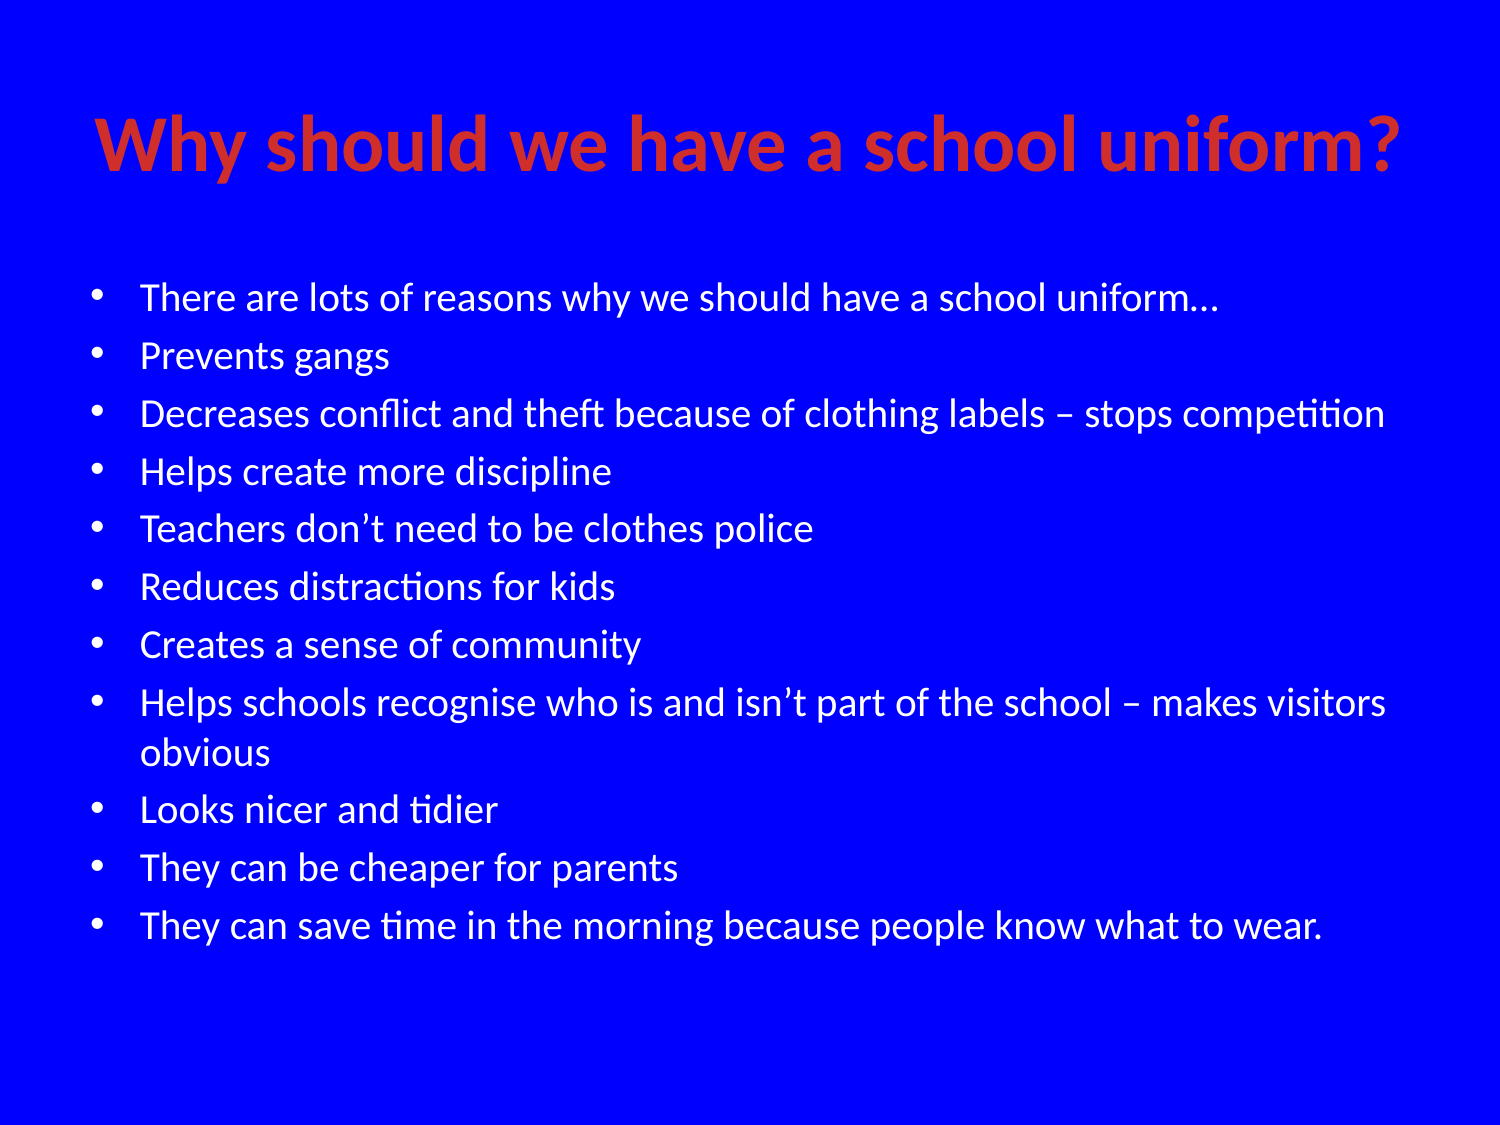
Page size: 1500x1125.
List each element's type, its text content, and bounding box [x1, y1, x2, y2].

list There are lots of reasons why we should have a school uniform… Prevents gangs Decreases conflict and theft because of clothing labels – stops competition Helps create more discipline Teachers don’t need to be clothes police Reduces distractions for kids Creates a sense of community Helps schools recognise who is and isn’t part of the school – makes visitors obvious Looks nicer and tidier They can be cheaper for parents They can save time in the morning because people know what to wear. [75, 262, 1425, 1005]
title Why should we have a school uniform? [75, 45, 1425, 233]
